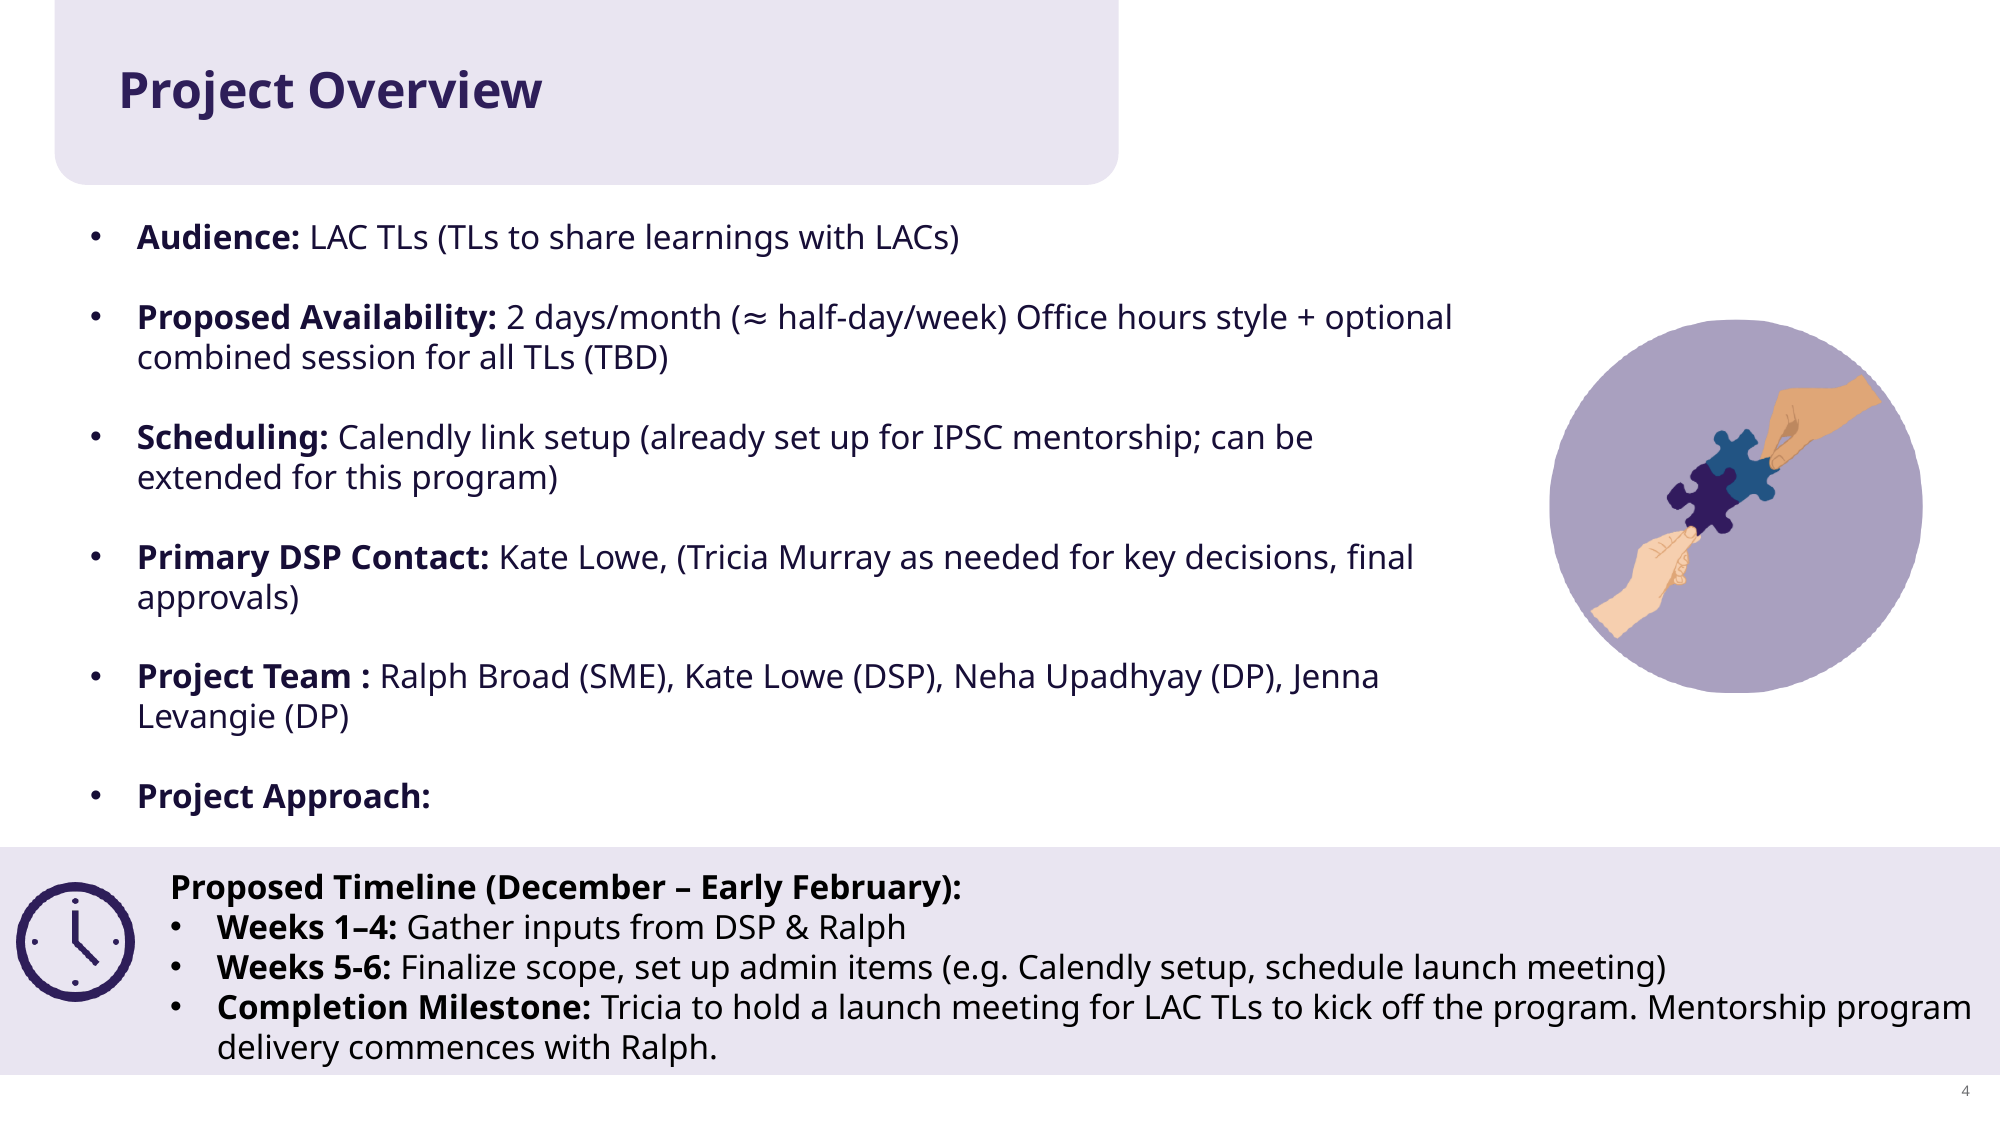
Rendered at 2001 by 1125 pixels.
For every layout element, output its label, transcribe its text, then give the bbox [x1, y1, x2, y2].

text_box Proposed Timeline (December – Early February): Weeks 1–4: Gather inputs from DSP & Ralph Weeks 5-6: Finalize scope, set up admin items (e.g. Calendly setup, schedule launch meeting) Completion Milestone: Tricia to hold a launch meeting for LAC TLs to kick off the program. Mentorship program delivery commences with Ralph. [155, 858, 2000, 1074]
text_box Project Overview [103, 58, 1038, 127]
text_box [54, 0, 1119, 185]
text_box [155, 76, 928, 119]
text_box [0, 844, 2000, 1078]
picture [1544, 316, 1926, 698]
text_box Audience: LAC TLs (TLs to share learnings with LACs) Proposed Availability: 2 days/month (≈ half-day/week) Office hours style + optional combined session for all TLs (TBD) Scheduling: Calendly link setup (already set up for IPSC mentorship; can be extended for this program) Primary DSP Contact: Kate Lowe, (Tricia Murray as needed for key decisions, final approvals) Project Team : Ralph Broad (SME), Kate Lowe (DSP), Neha Upadhyay (DP), Jenna Levangie (DP) Project Approach: [75, 209, 1477, 823]
slide_number 3 [1935, 1074, 1996, 1122]
picture [0, 865, 151, 1017]
